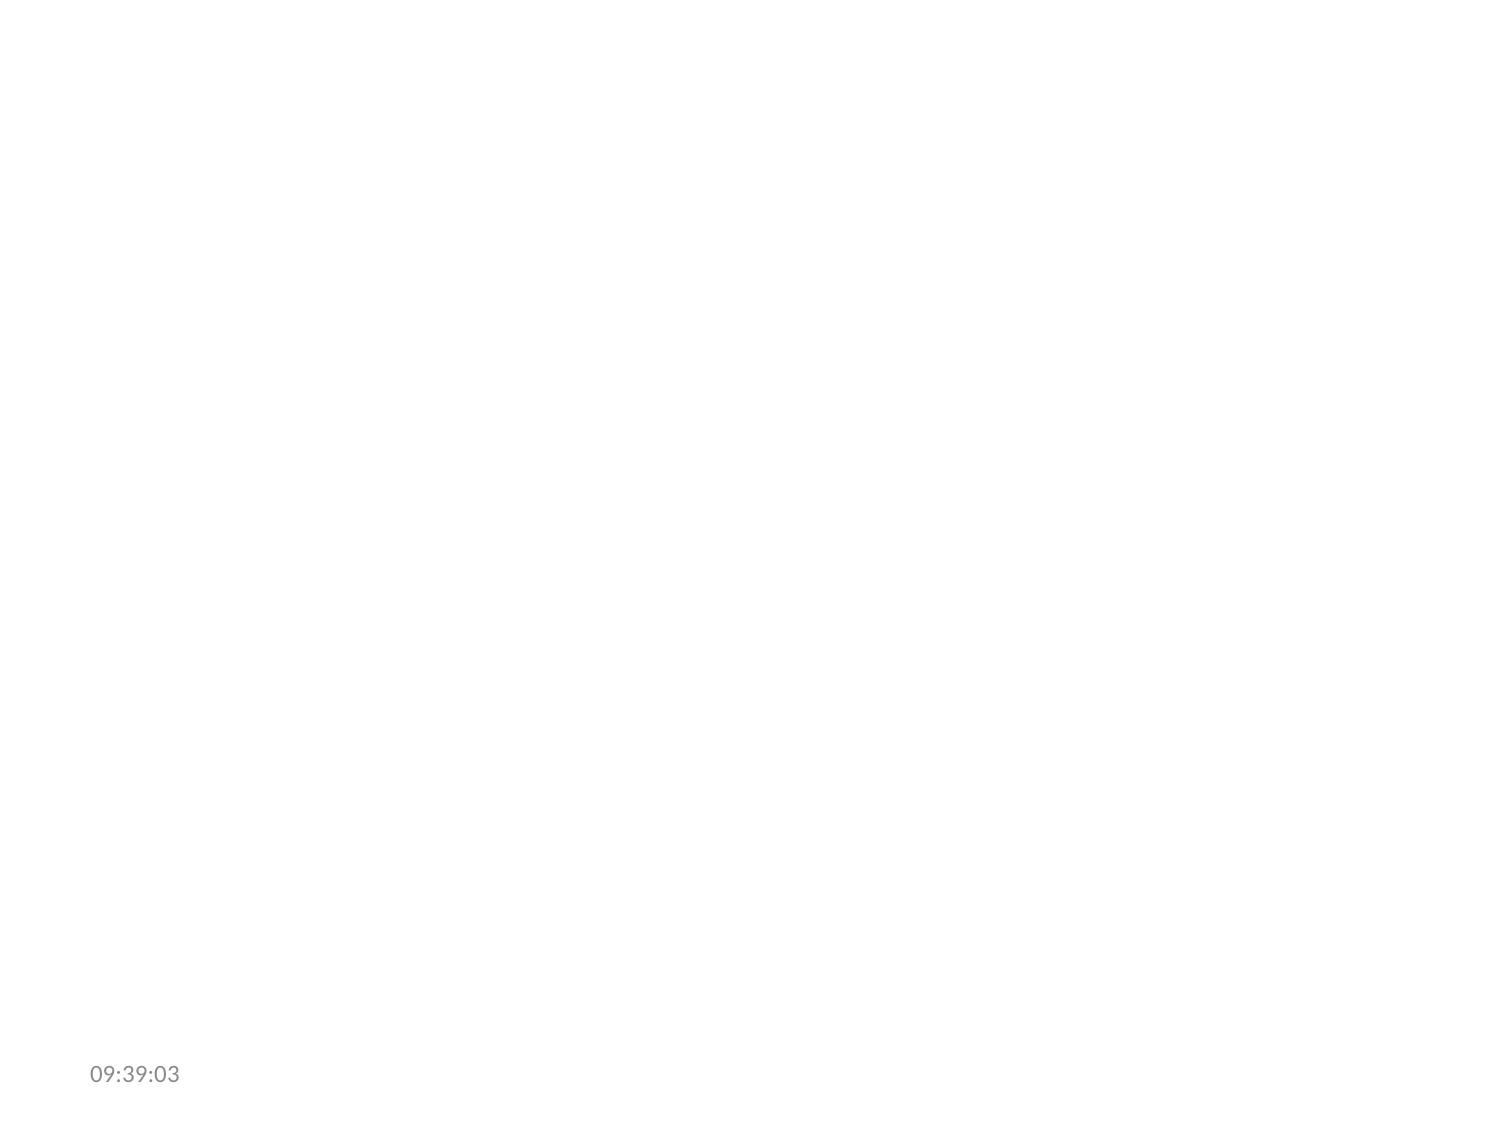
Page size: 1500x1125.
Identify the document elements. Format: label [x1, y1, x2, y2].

slide_number [75, 1042, 425, 1103]
